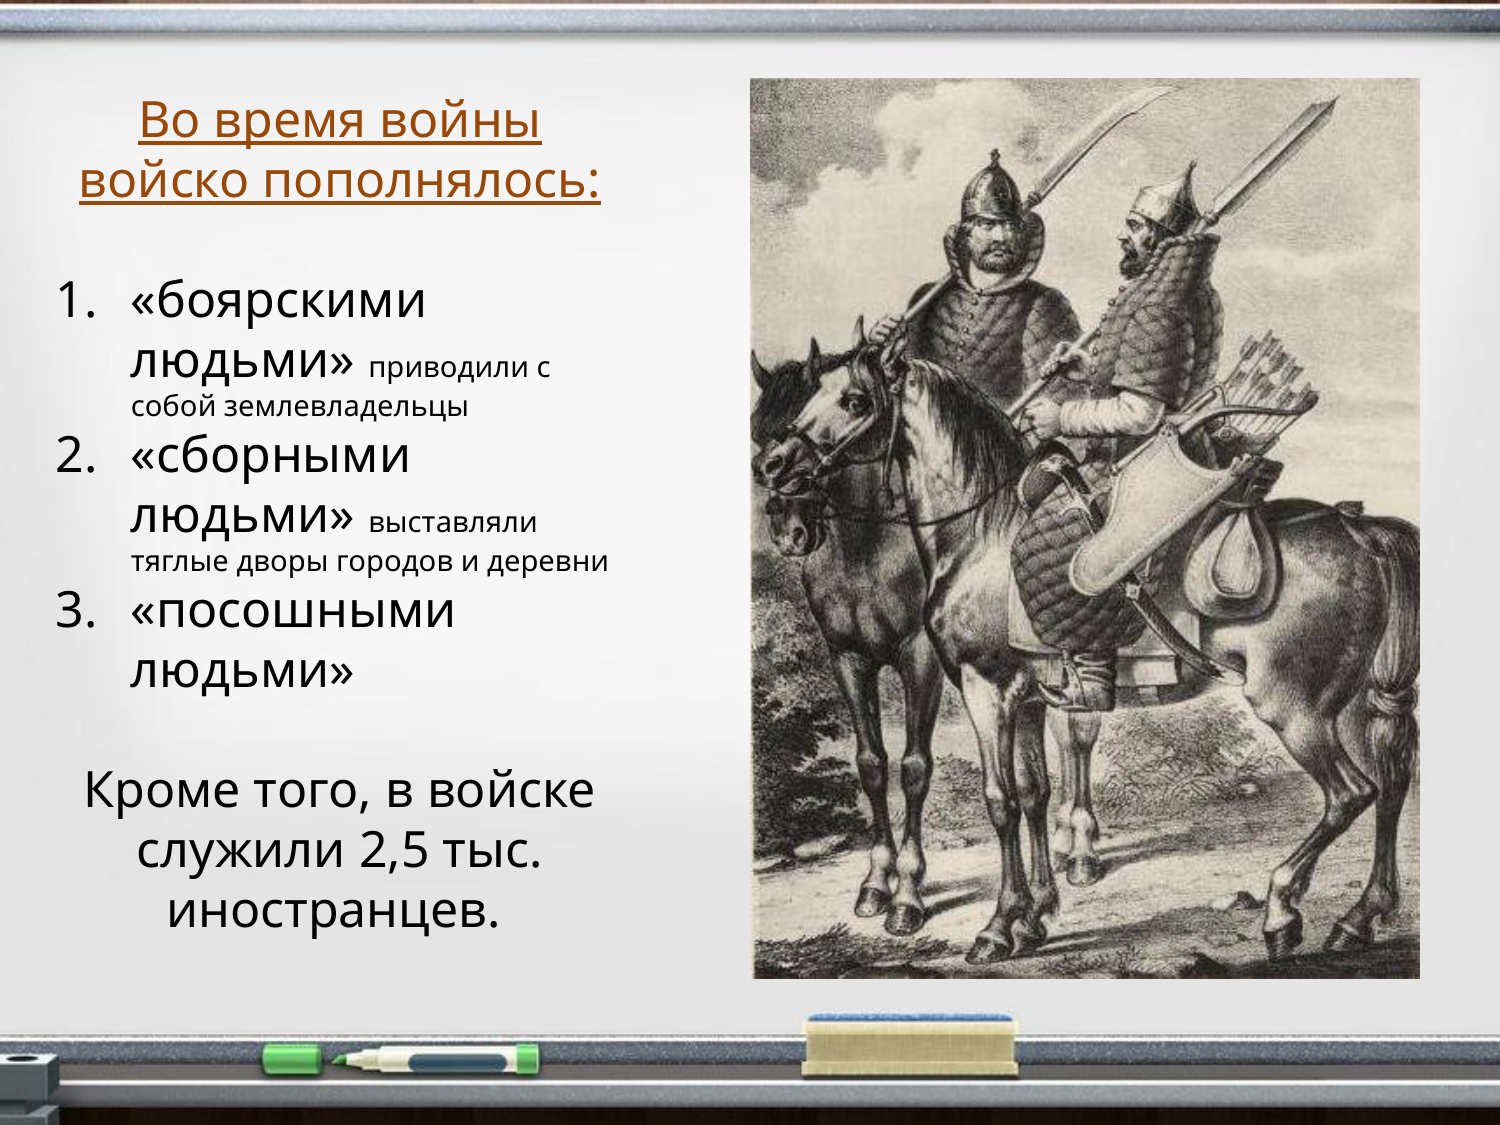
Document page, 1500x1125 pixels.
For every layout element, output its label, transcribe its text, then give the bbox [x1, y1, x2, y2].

text_box Во время войны войско пополнялось: «боярскими людьми» приводили с собой землевладельцы «сборными людьми» выставляли тяглые дворы городов и деревни «посошными людьми» Кроме того, в войске служили 2,5 тыс. иностранцев. [41, 79, 639, 945]
picture [0, 0, 1500, 1125]
